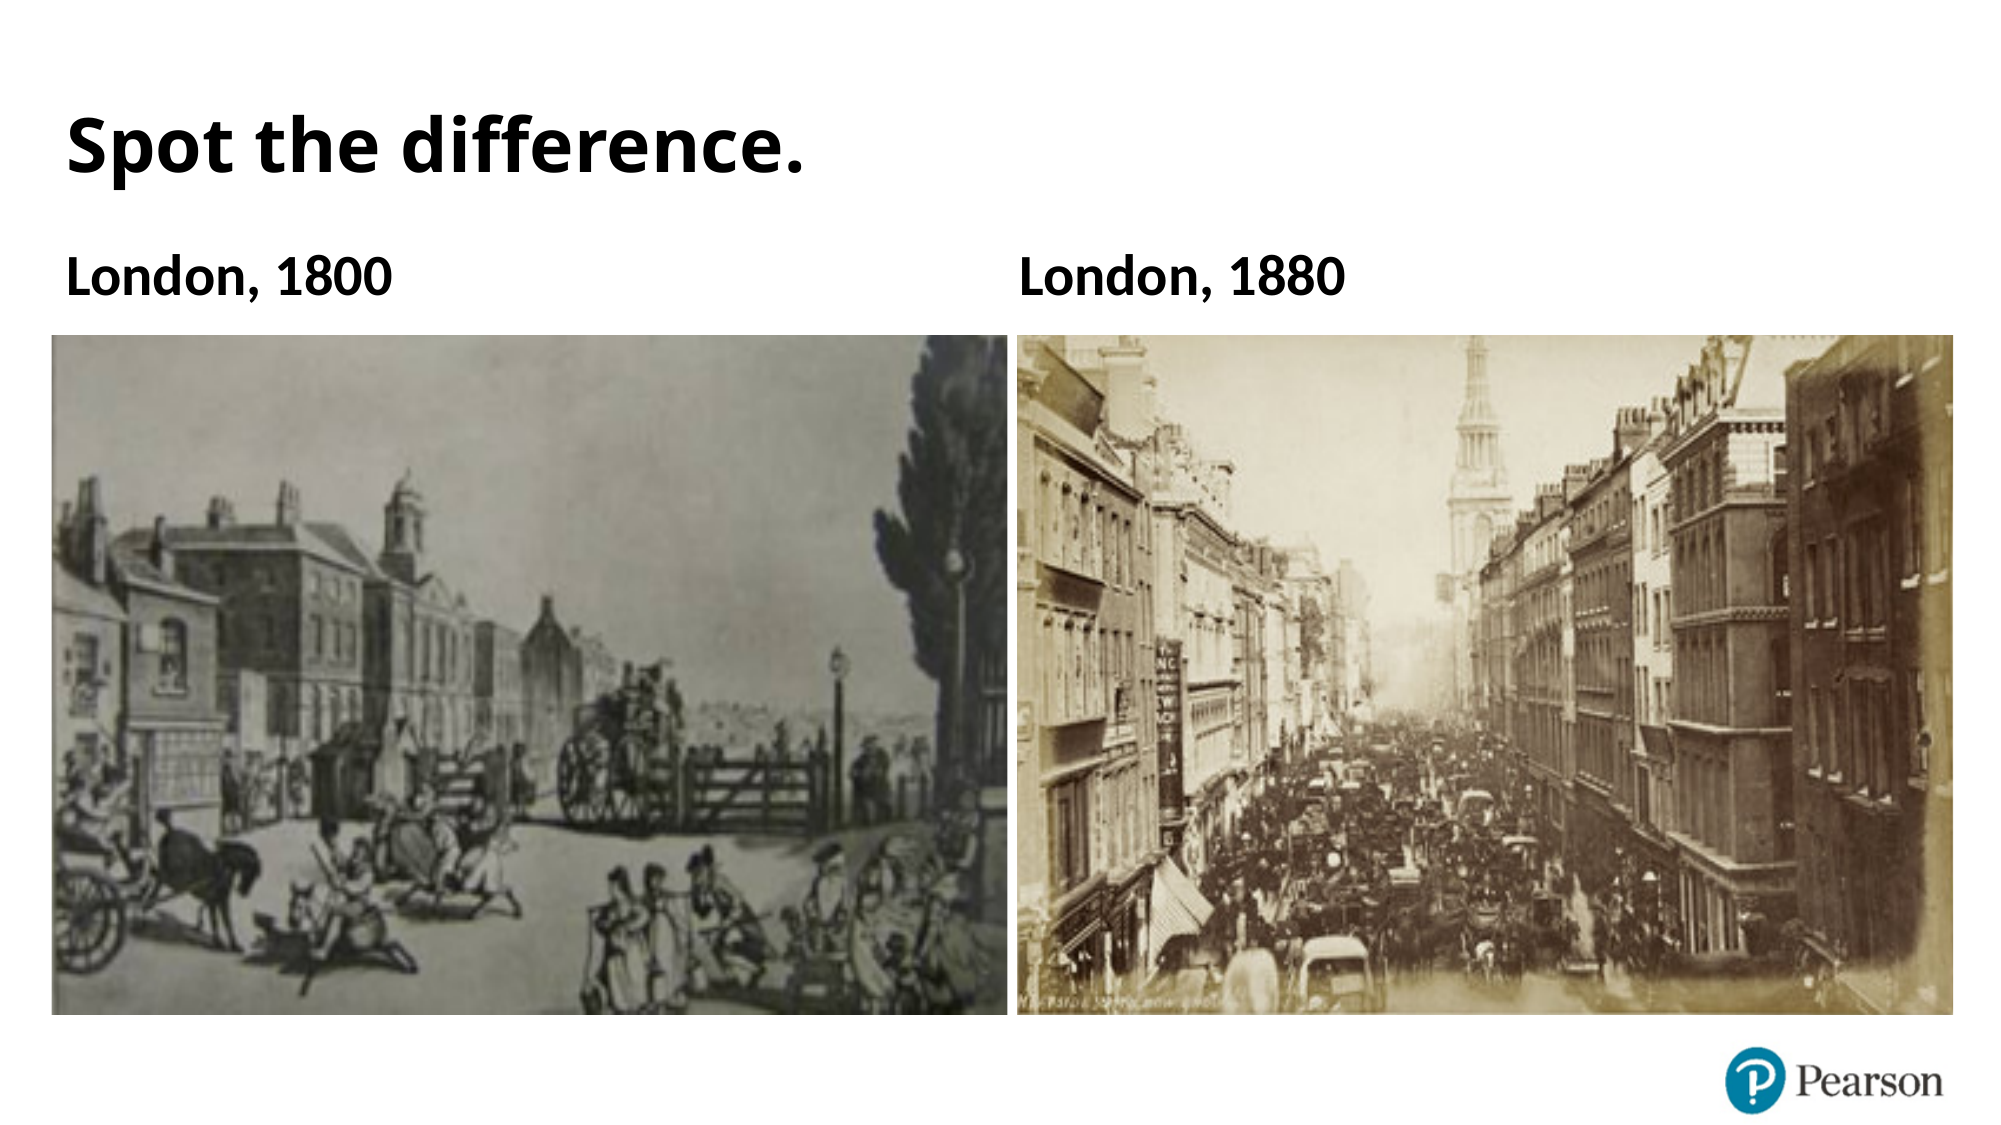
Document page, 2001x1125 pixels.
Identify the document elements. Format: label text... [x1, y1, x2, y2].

picture [1017, 335, 1954, 1015]
picture [1715, 1032, 1954, 1125]
title Spot the difference. [51, 99, 1863, 197]
text_box London, 1800 London, 1880 [51, 229, 1954, 315]
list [51, 335, 1008, 1015]
